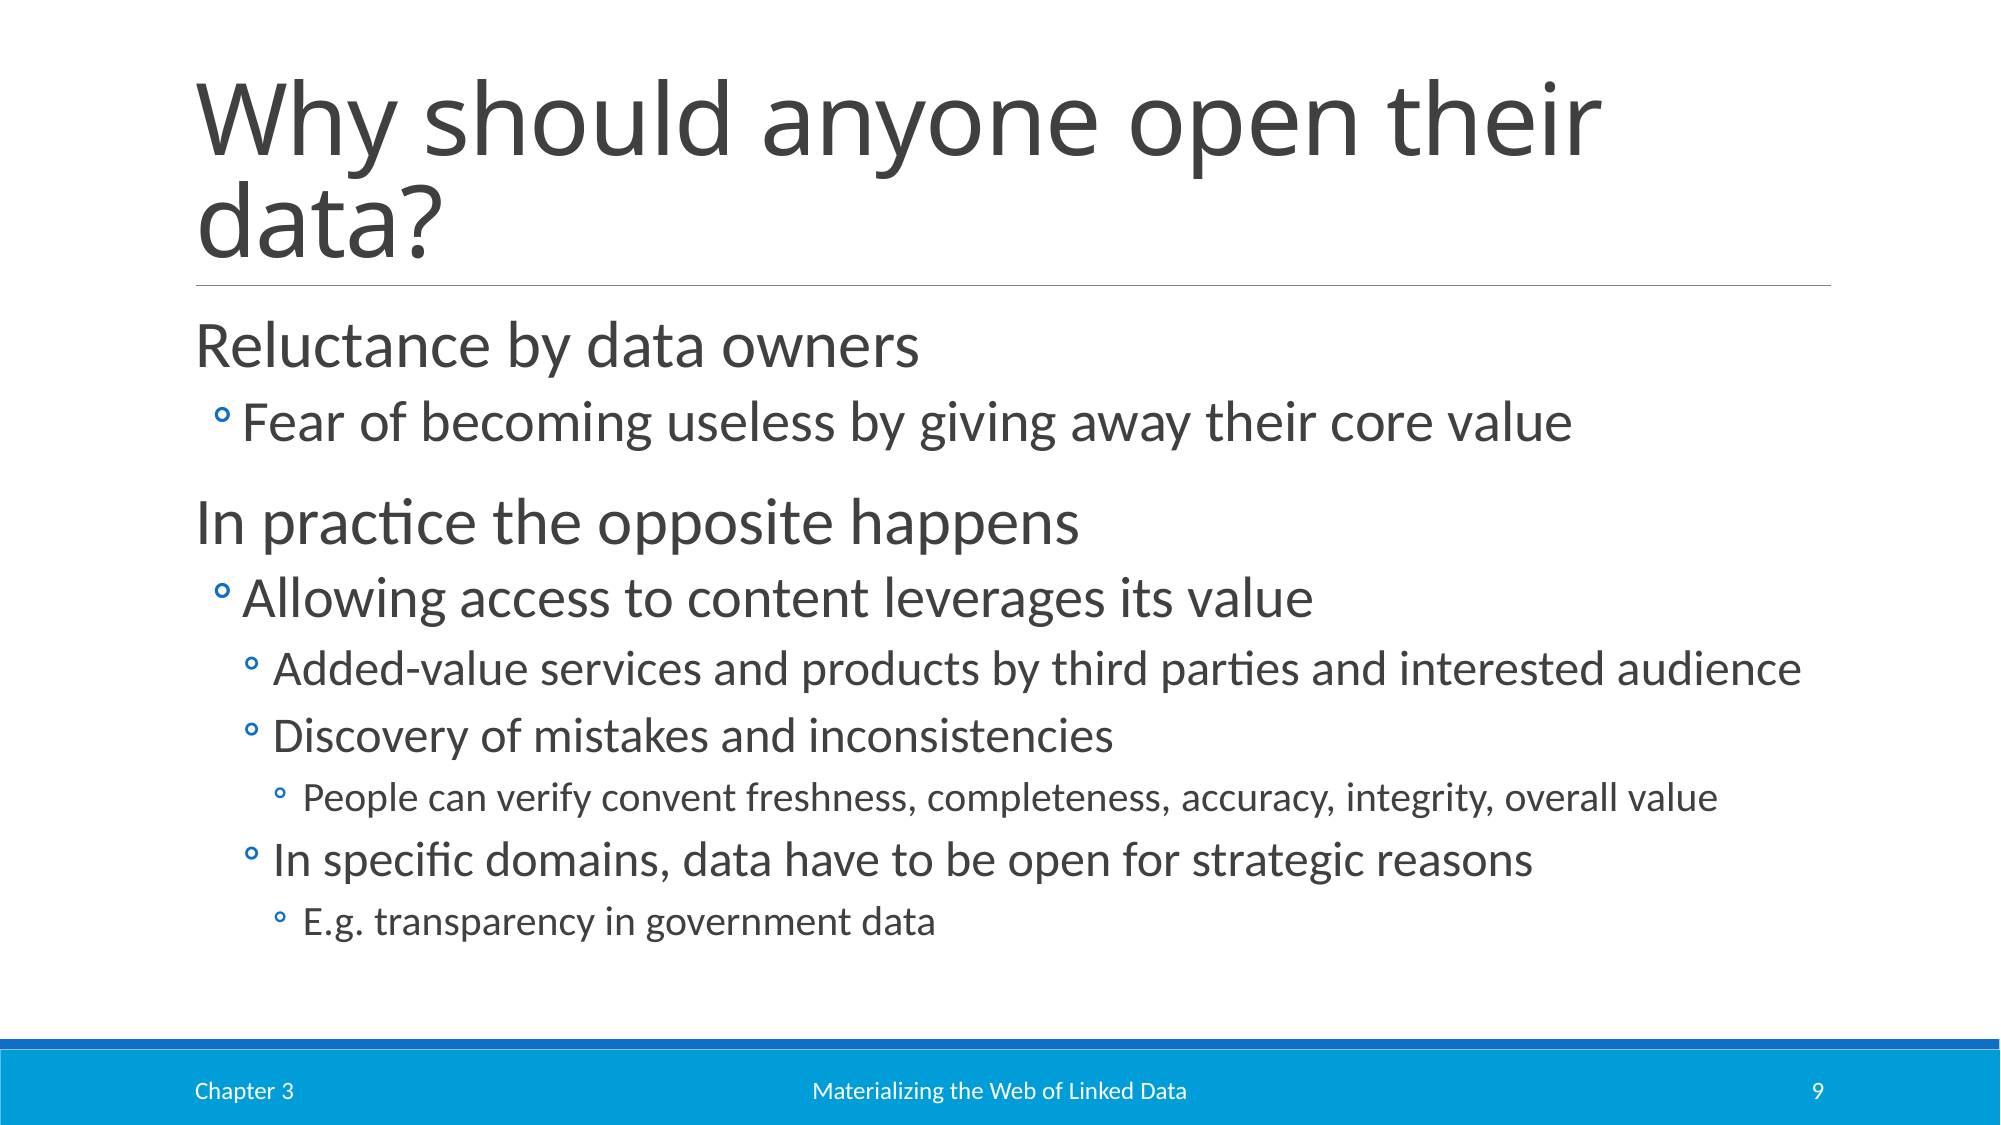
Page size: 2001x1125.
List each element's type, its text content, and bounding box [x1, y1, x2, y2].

list Reluctance by data owners Fear of becoming useless by giving away their core value In practice the opposite happens Allowing access to content leverages its value Added-value services and products by third parties and interested audience Discovery of mistakes and inconsistencies People can verify convent freshness, completeness, accuracy, integrity, overall value In specific domains, data have to be open for strategic reasons E.g. transparency in government data [180, 302, 1830, 963]
slide_number 9 [1624, 1059, 1840, 1120]
slide_number Chapter 3 [180, 1059, 586, 1120]
title Why should anyone open their data? [180, 47, 1830, 285]
footer Materializing the Web of Linked Data [604, 1059, 1396, 1120]
